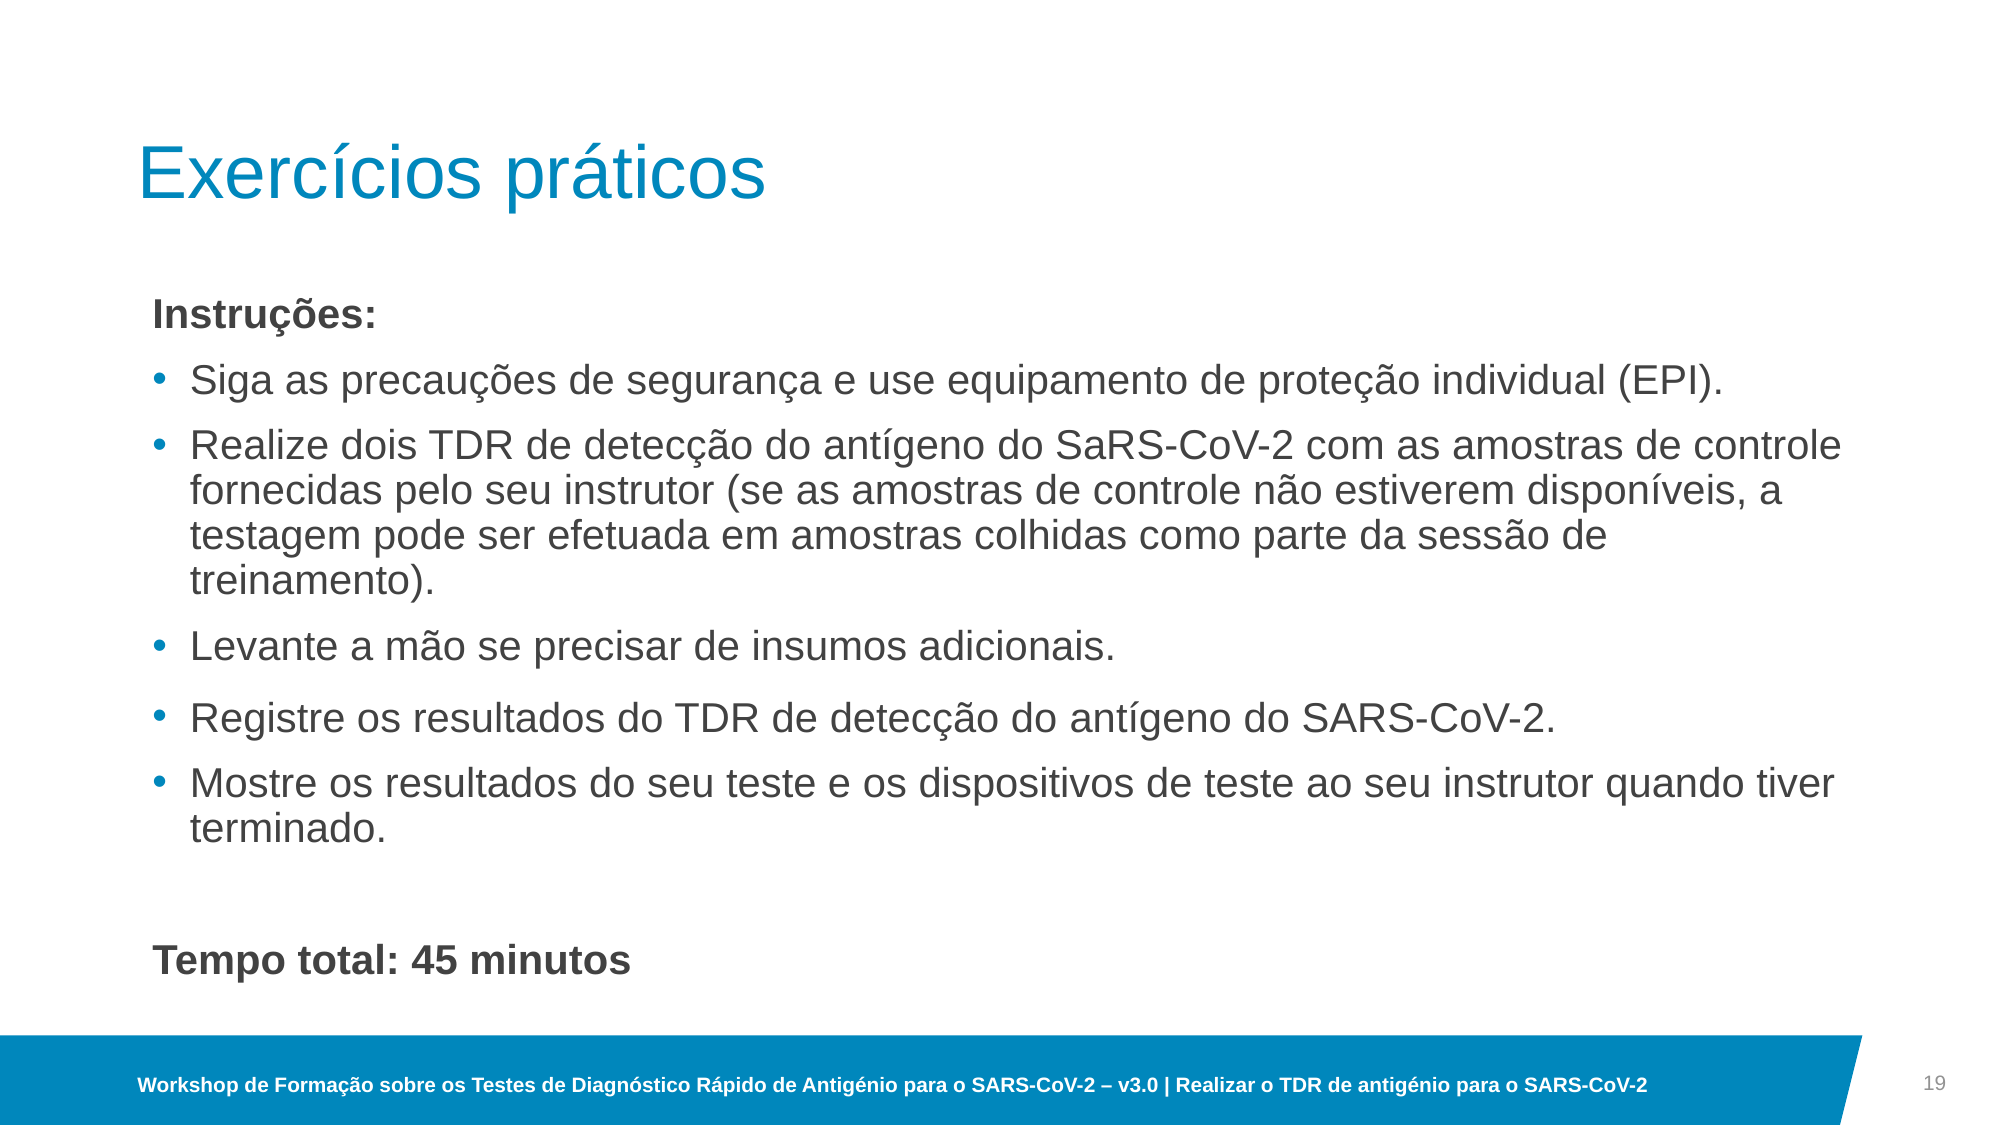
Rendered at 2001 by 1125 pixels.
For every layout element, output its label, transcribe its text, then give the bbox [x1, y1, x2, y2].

list Instruções: Siga as precauções de segurança e use equipamento de proteção individual (EPI). Realize dois TDR de detecção do antígeno do SaRS-CoV-2 com as amostras de controle fornecidas pelo seu instrutor (se as amostras de controle não estiverem disponíveis, a testagem pode ser efetuada em amostras colhidas como parte da sessão de treinamento). Levante a mão se precisar de insumos adicionais. Registre os resultados do TDR de detecção do antígeno do SARS-CoV-2. Mostre os resultados do seu teste e os dispositivos de teste ao seu instrutor quando tiver terminado. Tempo total: 45 minutos [137, 284, 1863, 1014]
slide_number 19 [1862, 1035, 1947, 1125]
footer Workshop de Formação sobre os Testes de Diagnóstico Rápido de Antigénio para o SARS-CoV-2 – v3.0 | Realizar o TDR de antigénio para o SARS-CoV-2 [137, 1042, 1813, 1125]
title Exercícios práticos [137, 59, 1863, 215]
